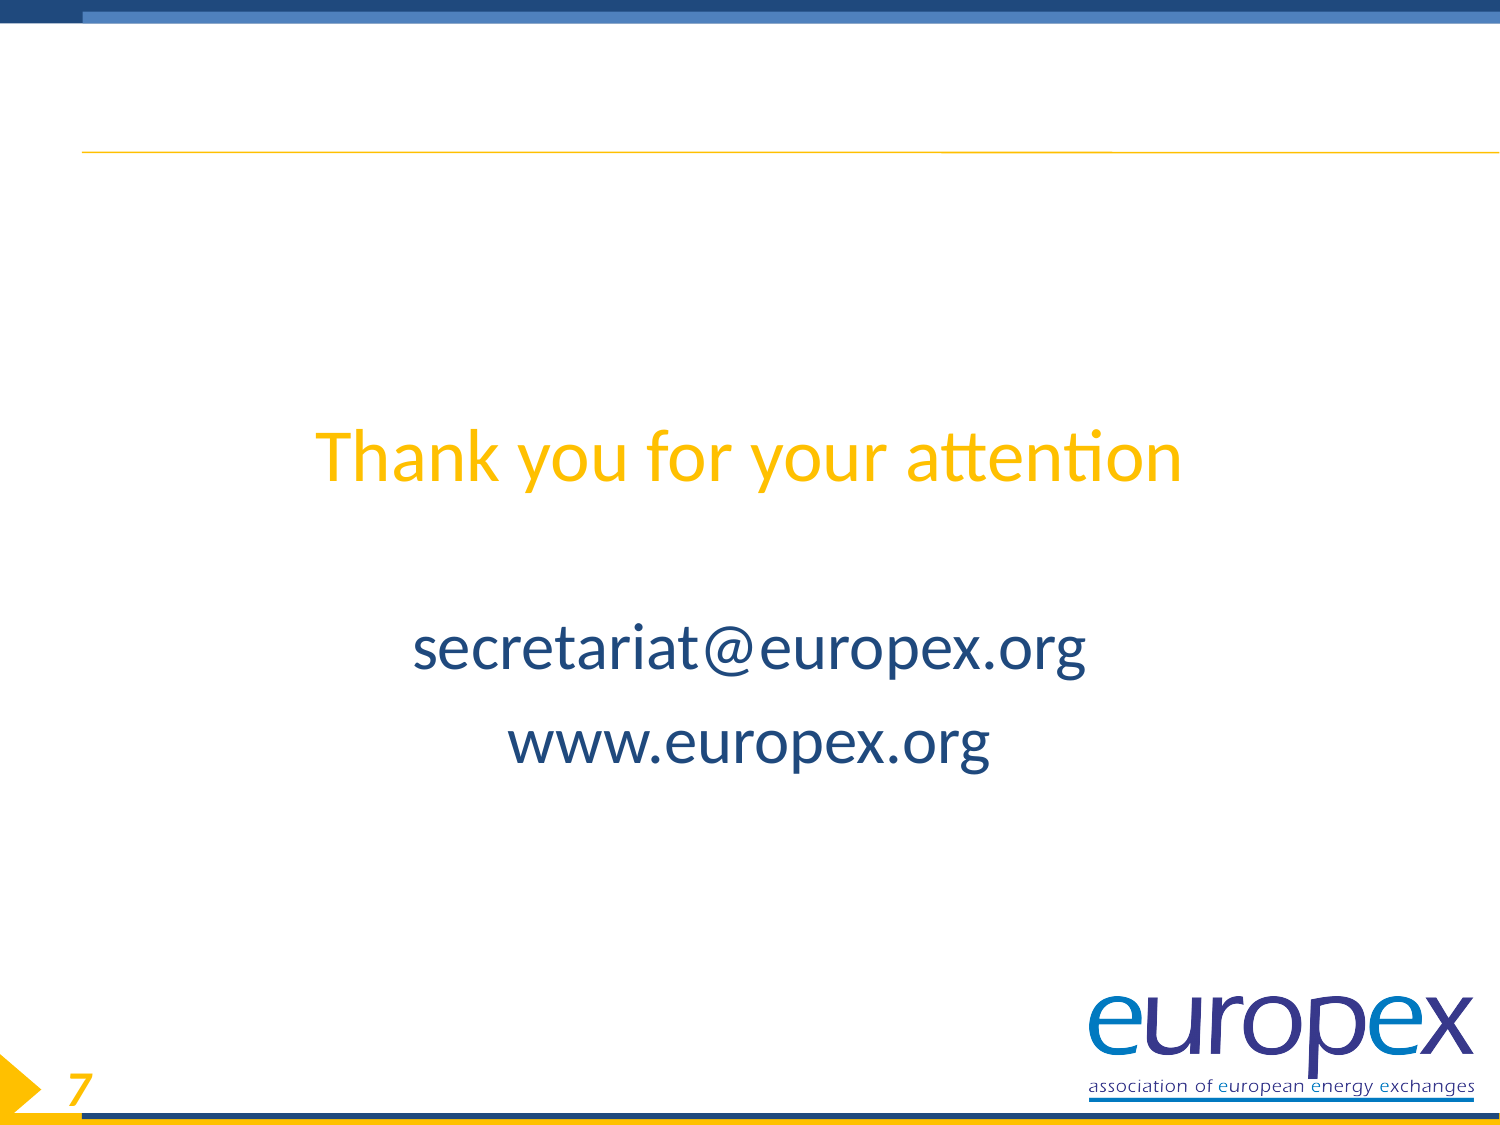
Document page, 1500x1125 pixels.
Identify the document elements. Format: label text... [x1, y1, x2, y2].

picture [1089, 996, 1474, 1102]
list Thank you for your attention secretariat@europex.org www.europex.org [75, 210, 1425, 1005]
